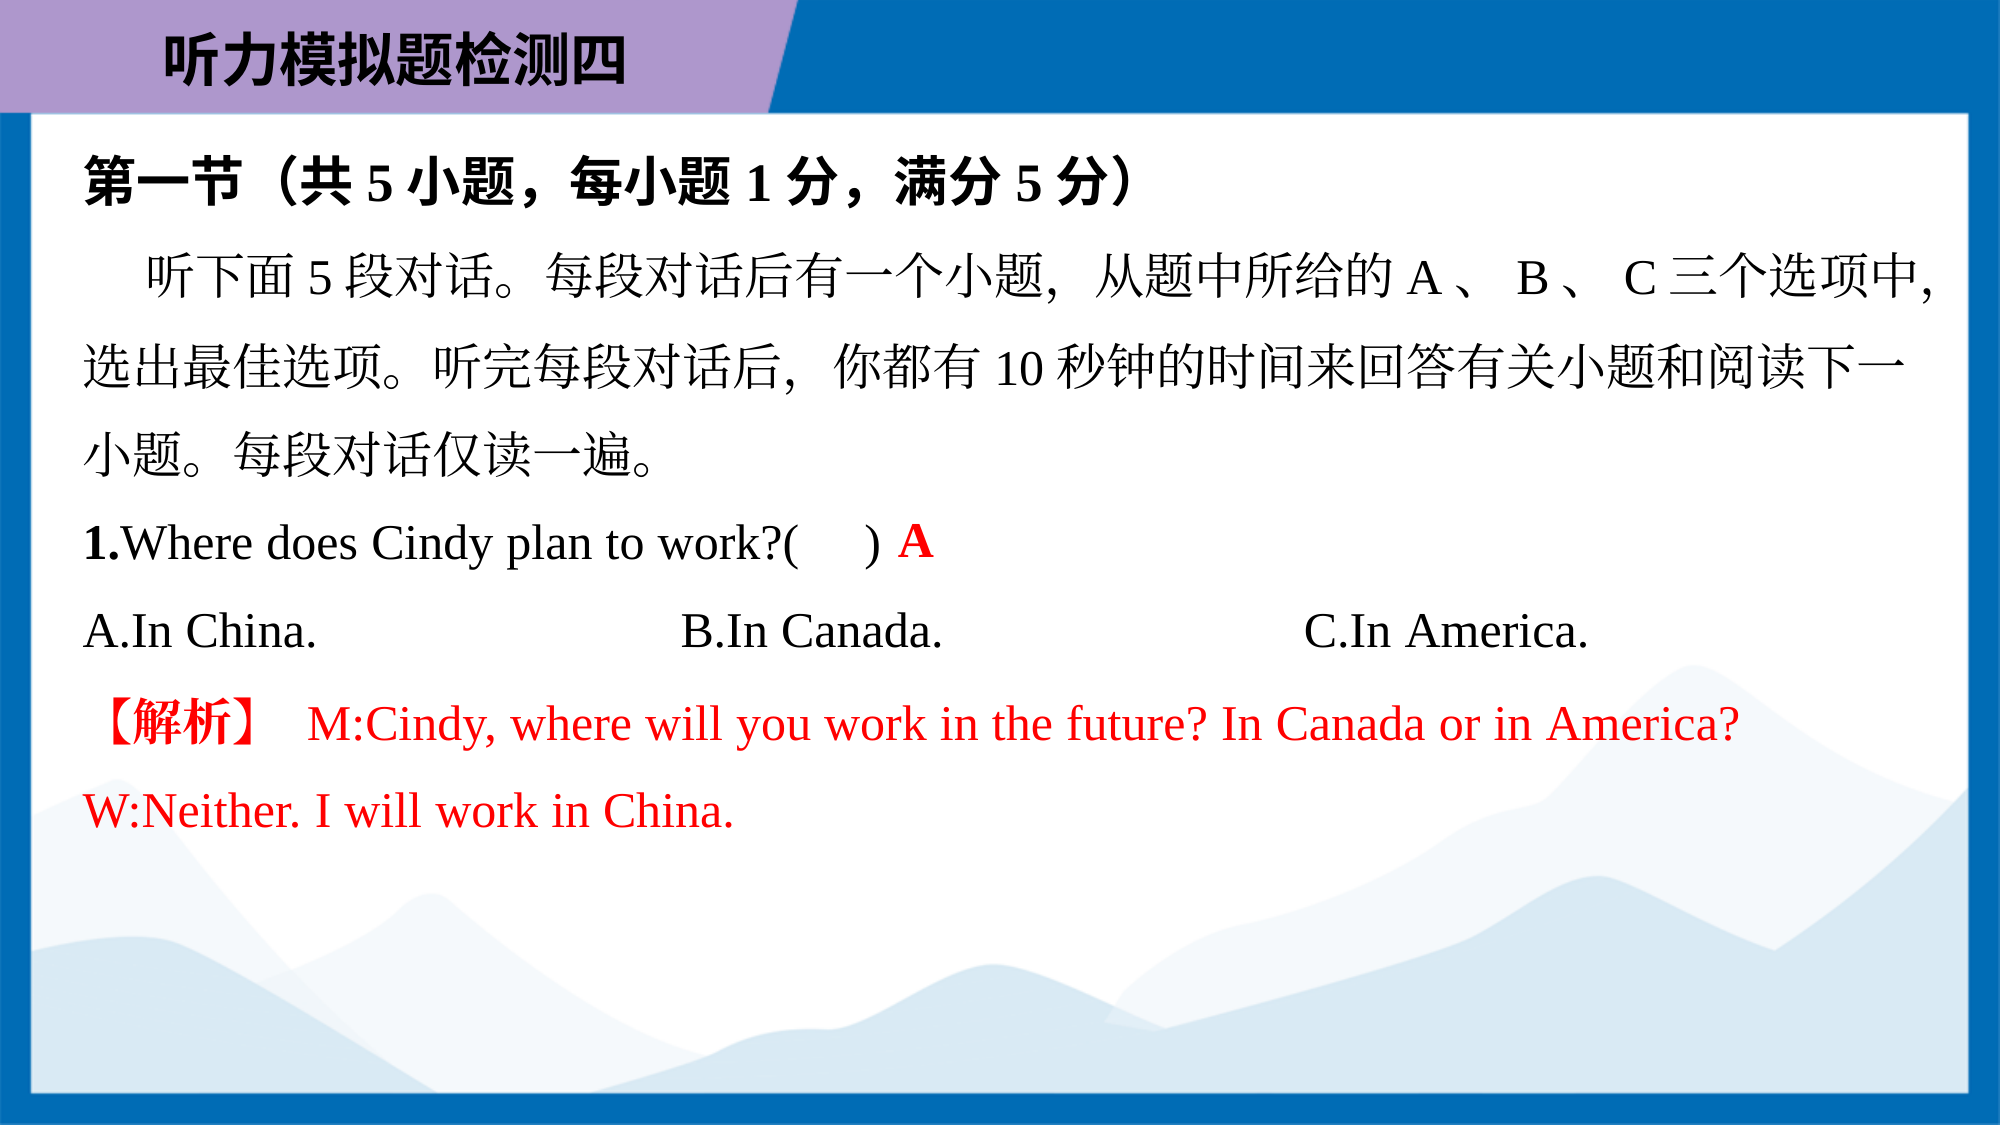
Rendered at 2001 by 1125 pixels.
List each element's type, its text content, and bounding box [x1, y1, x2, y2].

text_box A.In China. B.In Canada. C.In America. [82, 569, 1917, 648]
text_box 听下面5段对话。每段对话后有一个小题，从题中所给的A、B、C三个选项中， 选出最佳选项。听完每段对话后，你都有10秒钟的时间来回答有关小题和阅读下一 小题。每段对话仅读一遍。 [82, 212, 1917, 474]
text_box A [879, 480, 953, 559]
picture [0, 0, 2000, 1125]
text_box 【解析】 M:Cindy, where will you work in the future? In Canada or in America? W:Neither. I will work in China. [82, 658, 1917, 829]
text_box 1.Where does Cindy plan to work?( ) [82, 482, 1917, 560]
text_box 第一节（共5小题，每小题1分，满分5分） [82, 146, 1917, 212]
